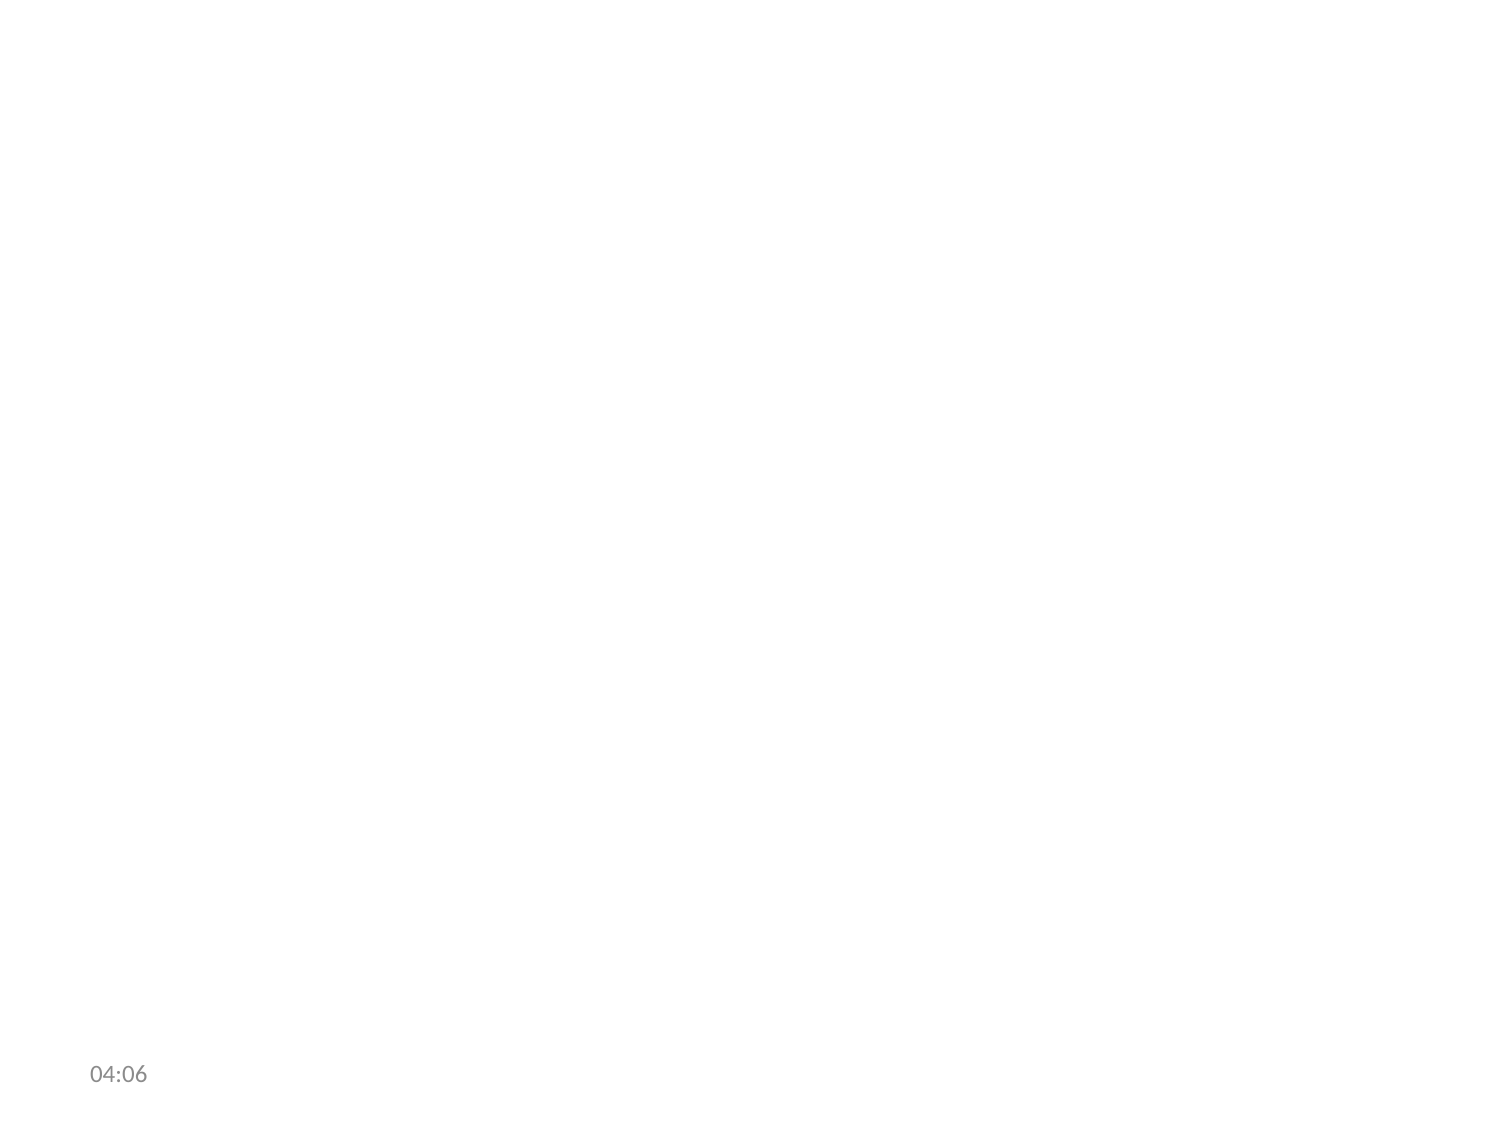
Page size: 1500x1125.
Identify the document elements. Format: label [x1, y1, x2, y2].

slide_number [75, 1042, 425, 1103]
